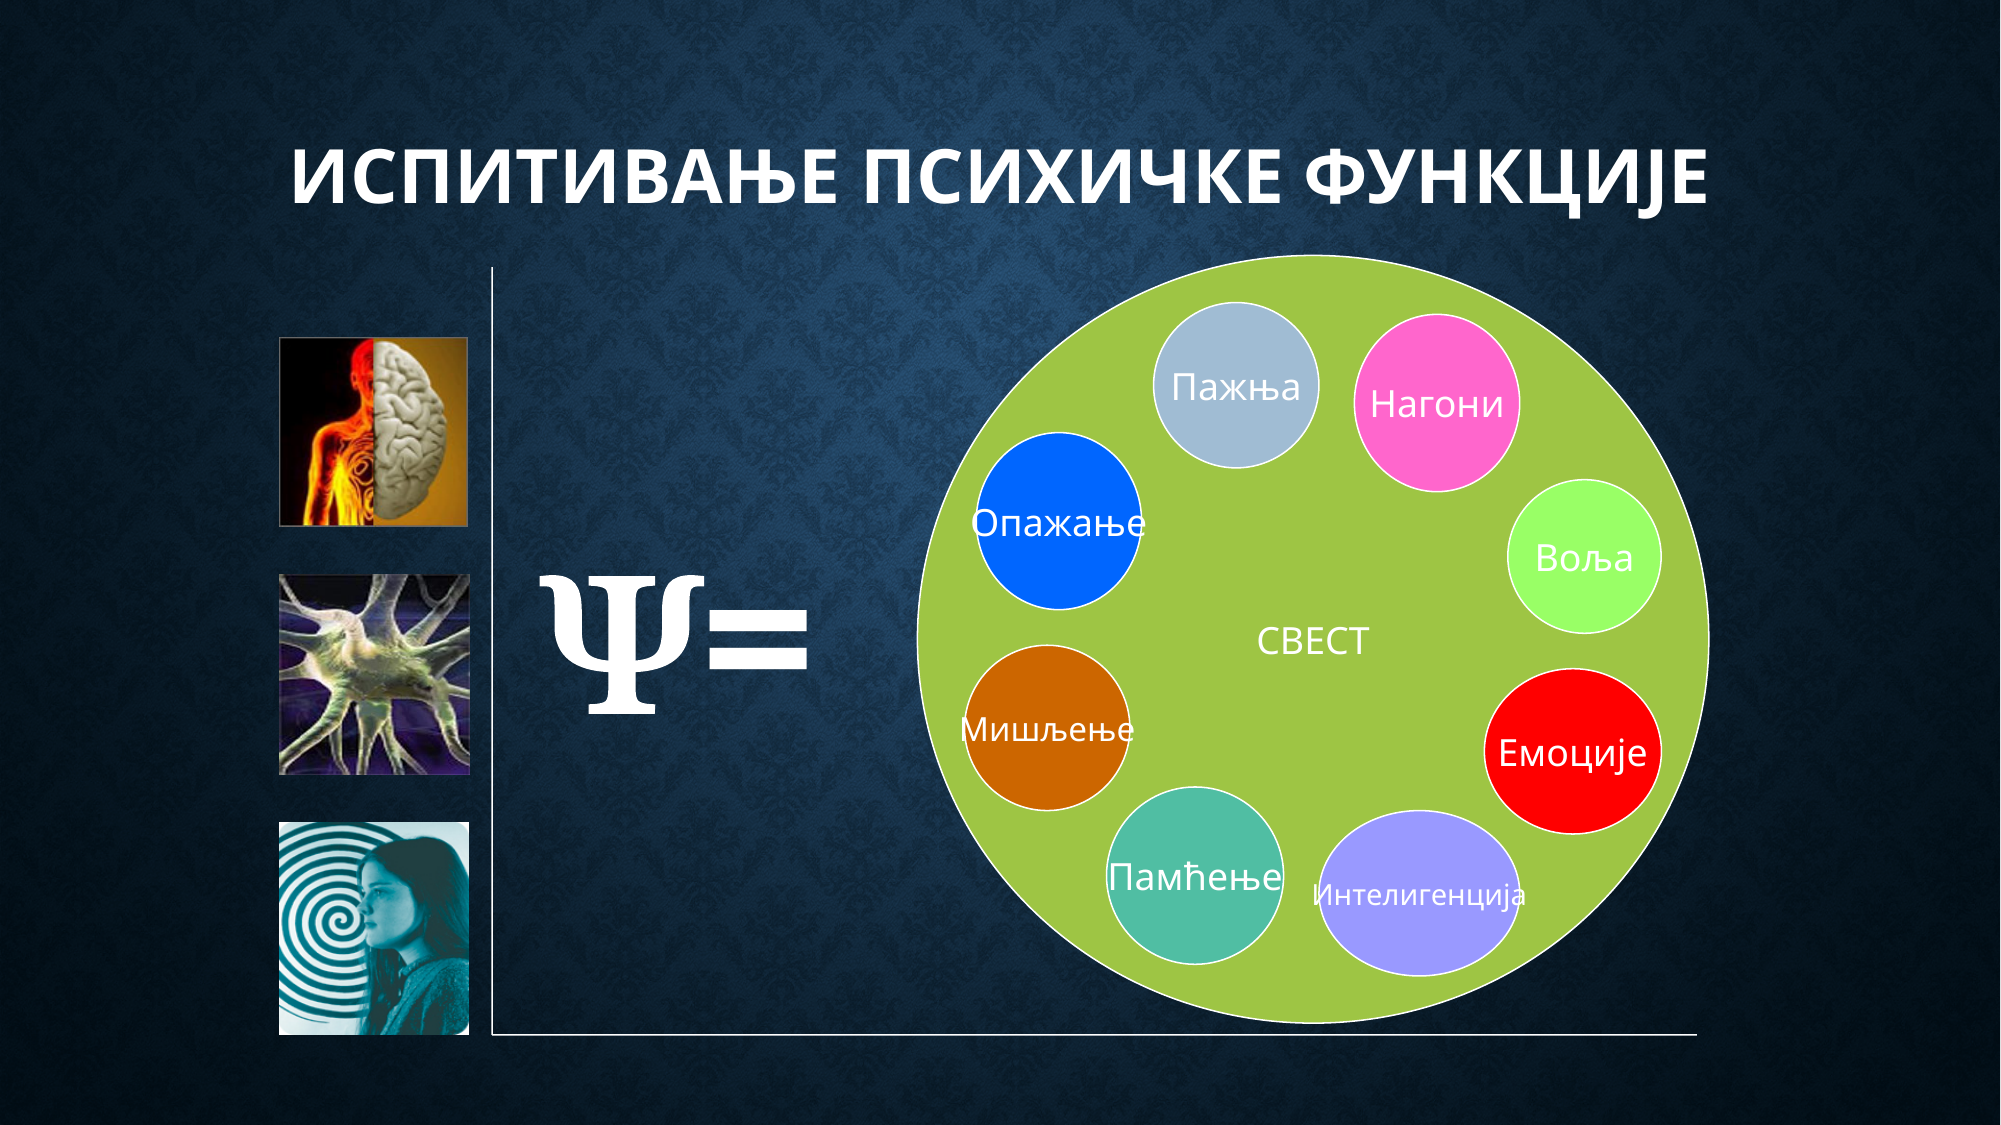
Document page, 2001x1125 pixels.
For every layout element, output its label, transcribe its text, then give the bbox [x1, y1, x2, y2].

picture [278, 821, 469, 1036]
text_box Памћење [1106, 786, 1284, 965]
text_box Воља [1507, 479, 1662, 634]
text_box Емоције [1484, 668, 1662, 835]
picture [278, 337, 469, 528]
text_box СВЕСТ [937, 255, 1709, 1024]
text_box Пажња [1153, 302, 1319, 468]
text_box Нагони [1354, 314, 1520, 492]
text_box Интелигенција [1318, 810, 1520, 976]
text_box Мишљење [970, 645, 1130, 811]
title ИСПИТИВАЊЕ Психичке функције [99, 45, 1900, 233]
picture [278, 573, 471, 776]
text_box = [527, 503, 1012, 759]
text_box Опажање [978, 432, 1142, 610]
